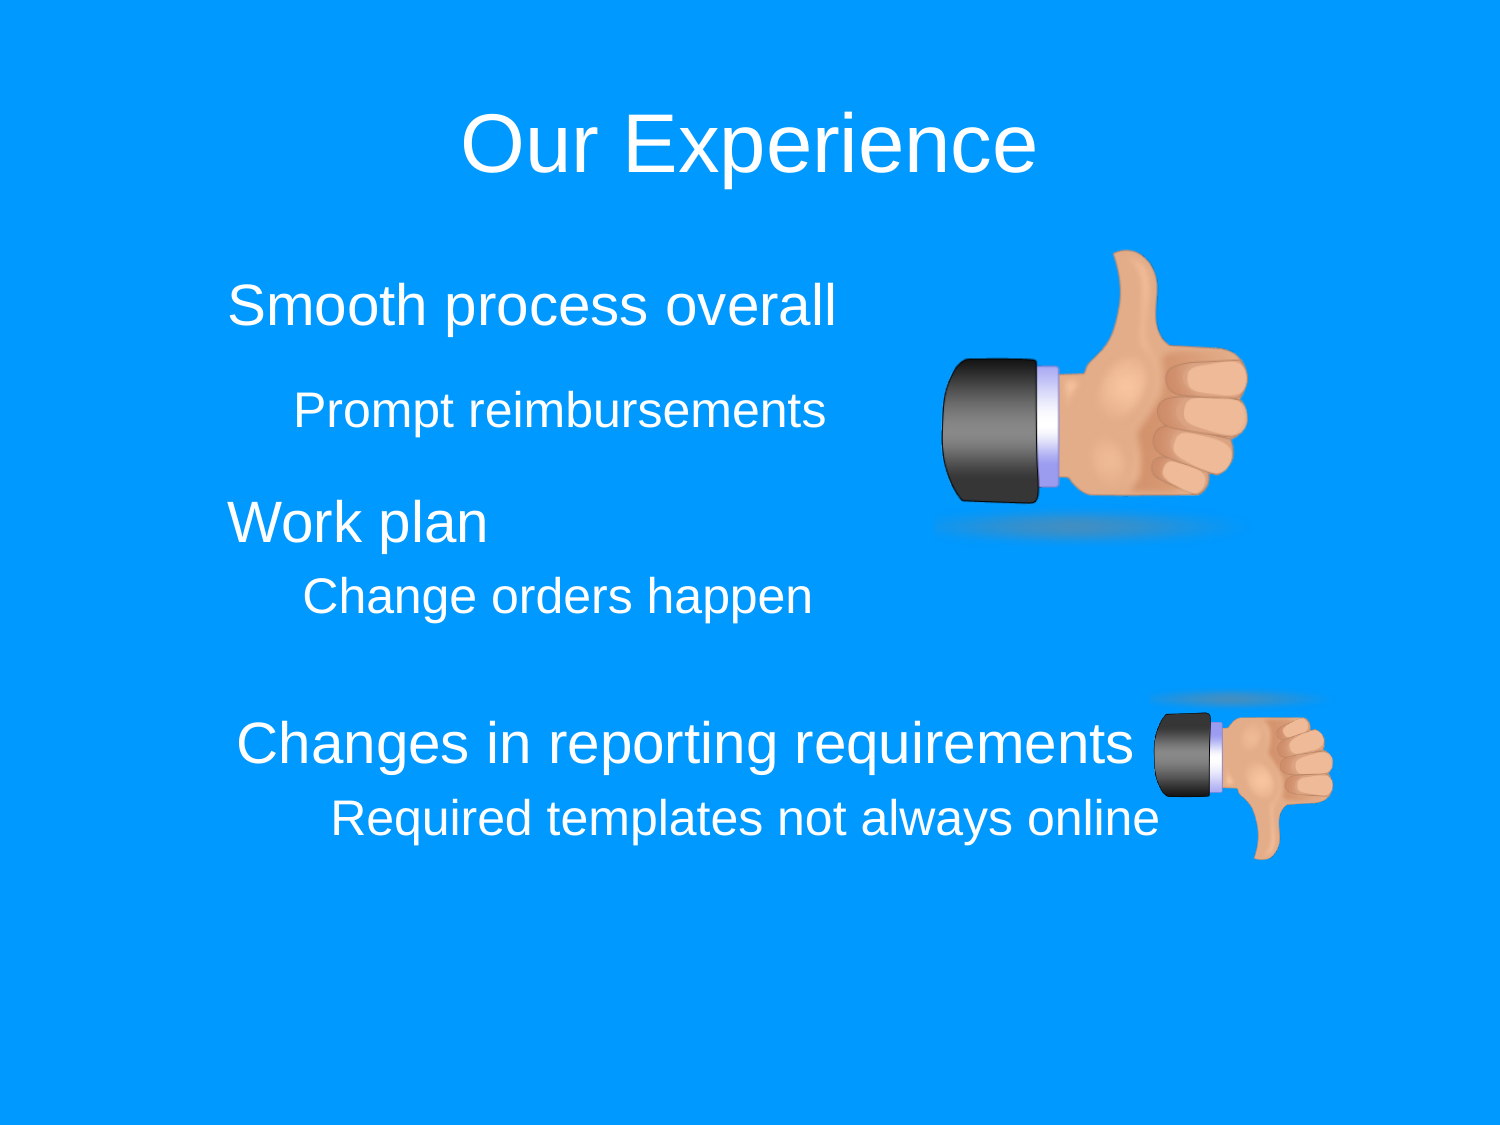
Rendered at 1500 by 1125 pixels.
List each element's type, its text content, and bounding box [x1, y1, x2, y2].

picture [933, 224, 1257, 548]
list Smooth process overall Prompt reimbursements Work plan Change orders happen Changes in reporting requirements Required templates not always online [212, 224, 1350, 1025]
picture [1149, 687, 1338, 876]
title Our Experience [75, 45, 1425, 233]
